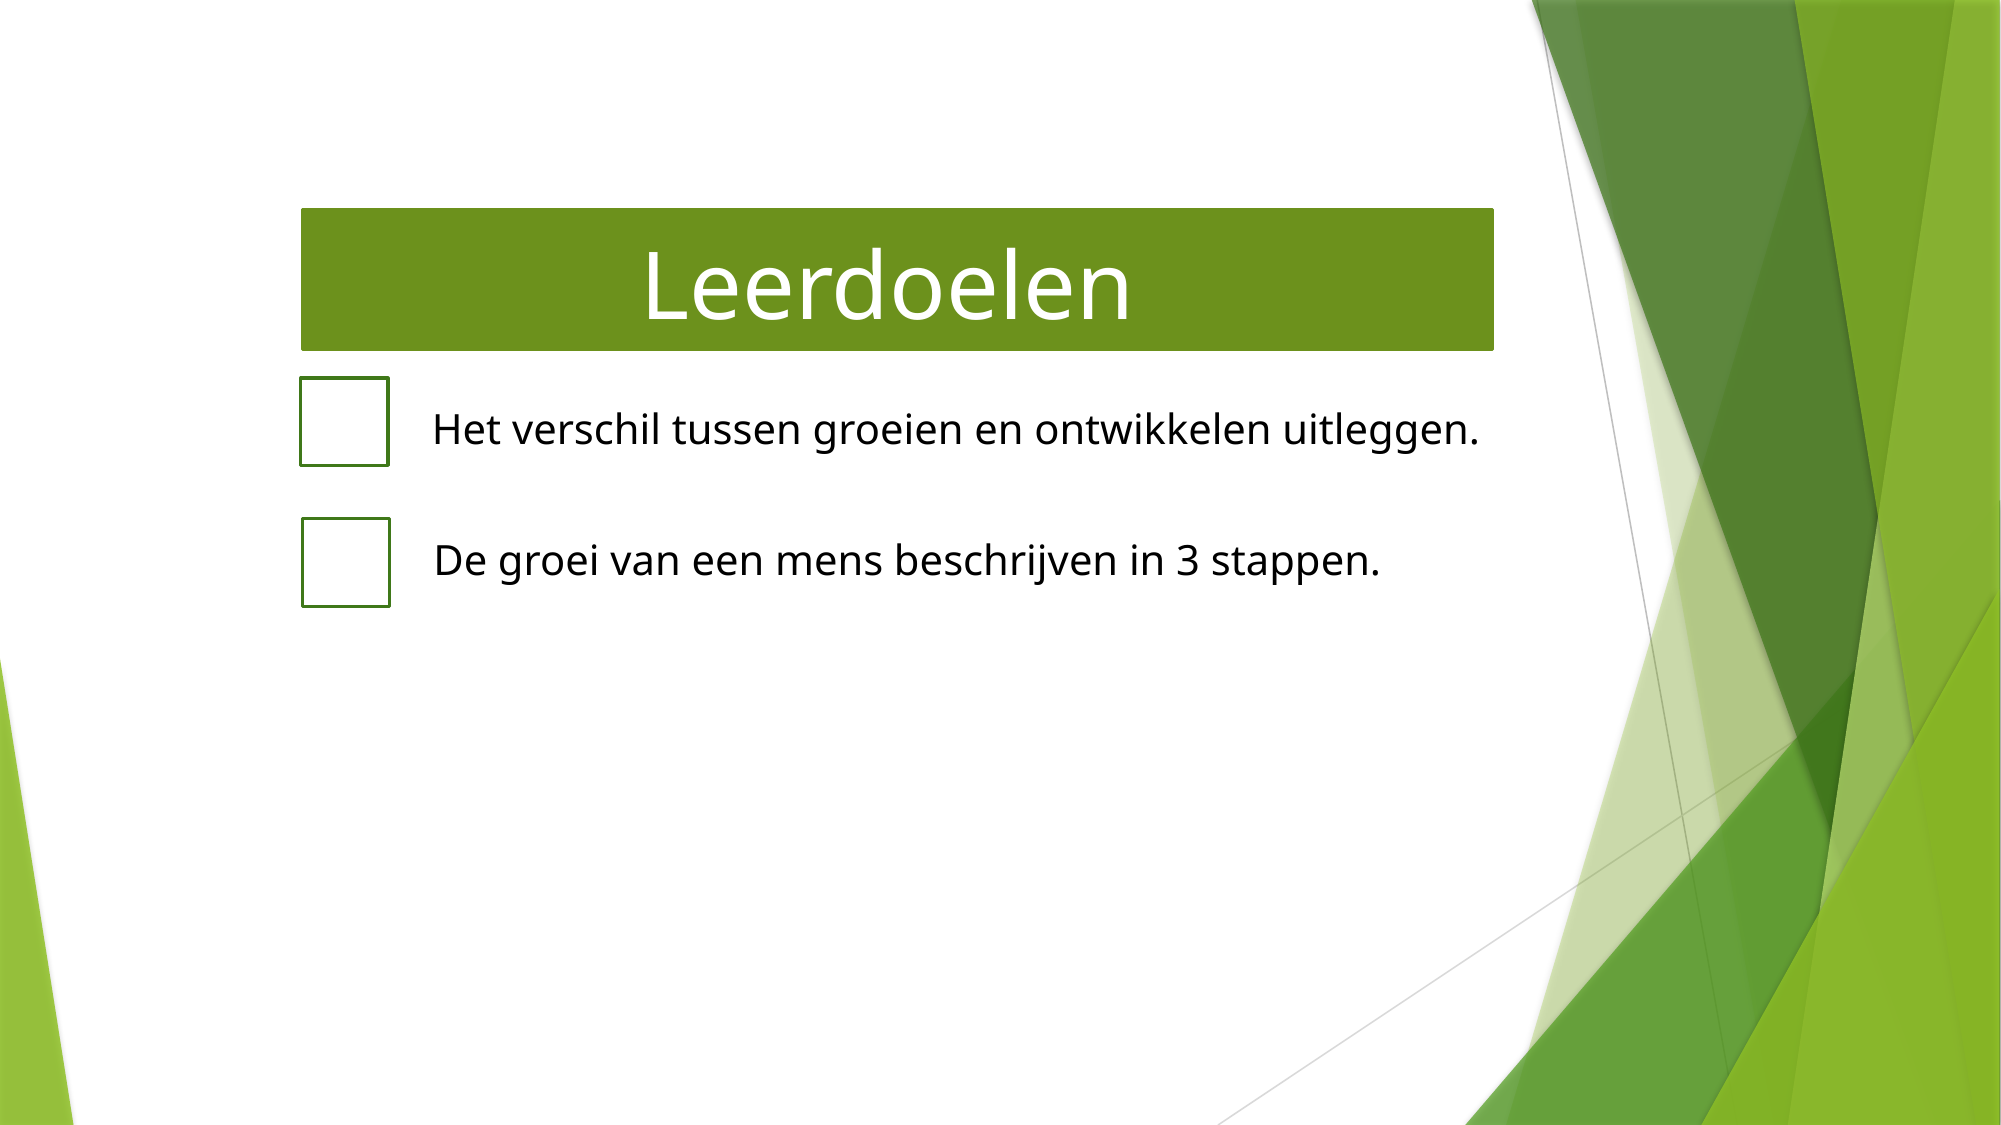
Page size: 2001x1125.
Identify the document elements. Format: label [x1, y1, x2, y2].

text_box [0, 113, 1915, 1125]
